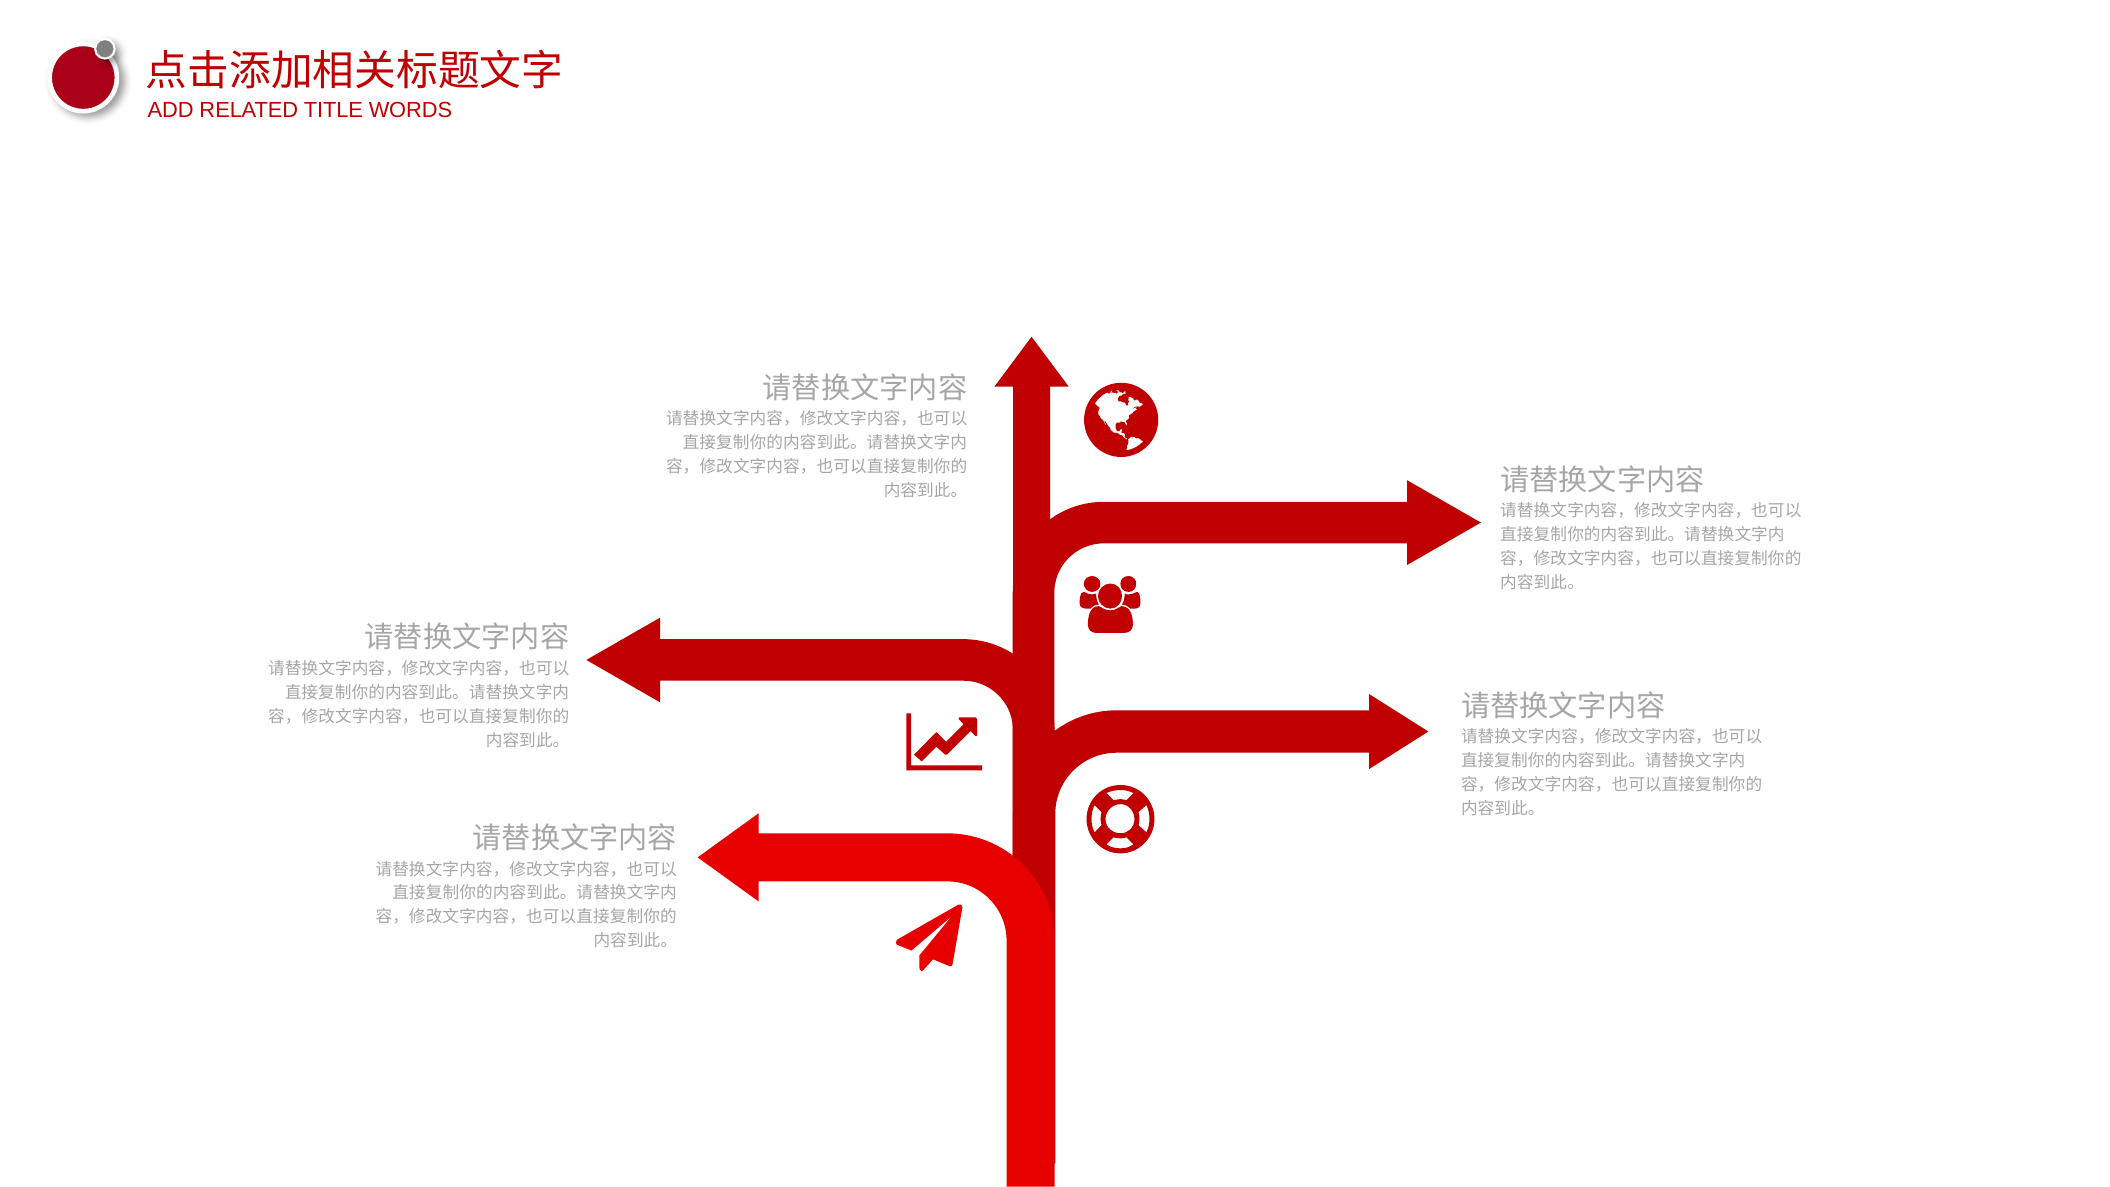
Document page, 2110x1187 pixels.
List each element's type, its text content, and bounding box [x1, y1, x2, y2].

text_box ADD RELATED TITLE WORDS [147, 96, 453, 123]
text_box 请替换文字内容 请替换文字内容，修改文字内容，也可以直接复制你的内容到此。请替换文字内容，修改文字内容，也可以直接复制你的内容到此。 [243, 604, 585, 757]
text_box 点击添加相关标题文字 [145, 43, 564, 95]
text_box [1084, 382, 1159, 457]
text_box 请替换文字内容 请替换文字内容，修改文字内容，也可以直接复制你的内容到此。请替换文字内容，修改文字内容，也可以直接复制你的内容到此。 [346, 805, 692, 958]
text_box [1079, 576, 1141, 633]
text_box 请替换文字内容 请替换文字内容，修改文字内容，也可以直接复制你的内容到此。请替换文字内容，修改文字内容，也可以直接复制你的内容到此。 [1485, 447, 1826, 600]
text_box [1011, 478, 1484, 719]
text_box [1086, 785, 1155, 854]
text_box [585, 615, 1056, 810]
text_box [695, 811, 1056, 1187]
text_box [1011, 692, 1431, 1165]
text_box [895, 904, 963, 972]
text_box [94, 37, 116, 60]
text_box [906, 713, 983, 771]
text_box [992, 335, 1071, 585]
text_box 请替换文字内容 请替换文字内容，修改文字内容，也可以直接复制你的内容到此。请替换文字内容，修改文字内容，也可以直接复制你的内容到此。 [641, 354, 983, 507]
text_box 请替换文字内容 请替换文字内容，修改文字内容，也可以直接复制你的内容到此。请替换文字内容，修改文字内容，也可以直接复制你的内容到此。 [1446, 672, 1787, 826]
text_box [48, 42, 118, 113]
